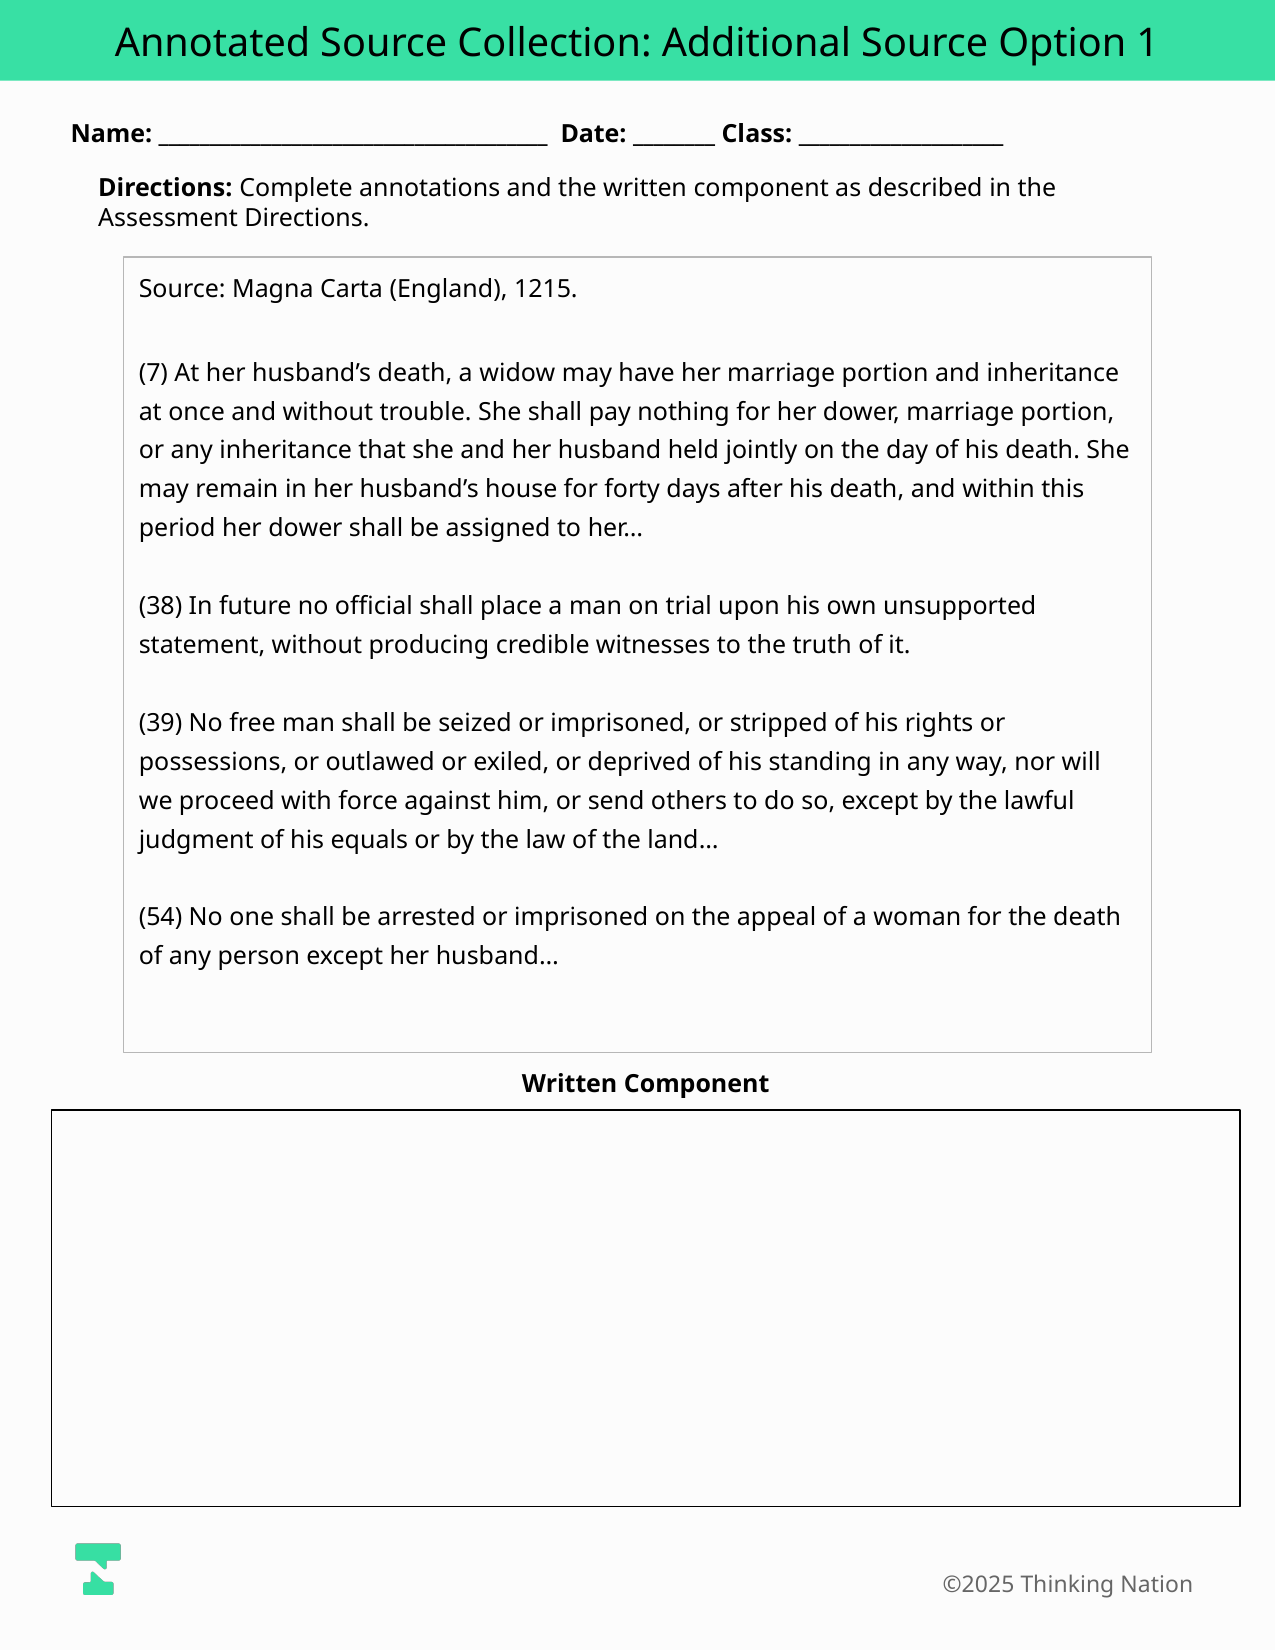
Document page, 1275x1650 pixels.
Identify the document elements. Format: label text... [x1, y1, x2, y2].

text_box Source: Magna Carta (England), 1215. (7) At her husband’s death, a widow may have her marriage portion and inheritance at once and without trouble. She shall pay nothing for her dower, marriage portion, or any inheritance that she and her husband held jointly on the day of his death. She may remain in her husband’s house for forty days after his death, and within this period her dower shall be assigned to her… (38) In future no official shall place a man on trial upon his own unsupported statement, without producing credible witnesses to the truth of it. (39) No free man shall be seized or imprisoned, or stripped of his rights or possessions, or outlawed or exiled, or deprived of his standing in any way, nor will we proceed with force against him, or send others to do so, except by the lawful judgment of his equals or by the law of the land… (54) No one shall be arrested or imprisoned on the appeal of a woman for the death of any person except her husband… [123, 257, 1152, 1052]
text_box ©2025 Thinking Nation [907, 1553, 1210, 1605]
text_box [51, 1112, 1240, 1507]
picture [62, 1533, 134, 1605]
text_box Name: ______________________________________ Date: ________ Class: ____________________ [55, 102, 1223, 162]
text_box Written Component [51, 1052, 1240, 1112]
text_box Annotated Source Collection: Additional Source Option 1 [0, 0, 1275, 81]
text_box Directions: Complete annotations and the written component as described in the Assessment Directions. [83, 162, 1209, 247]
